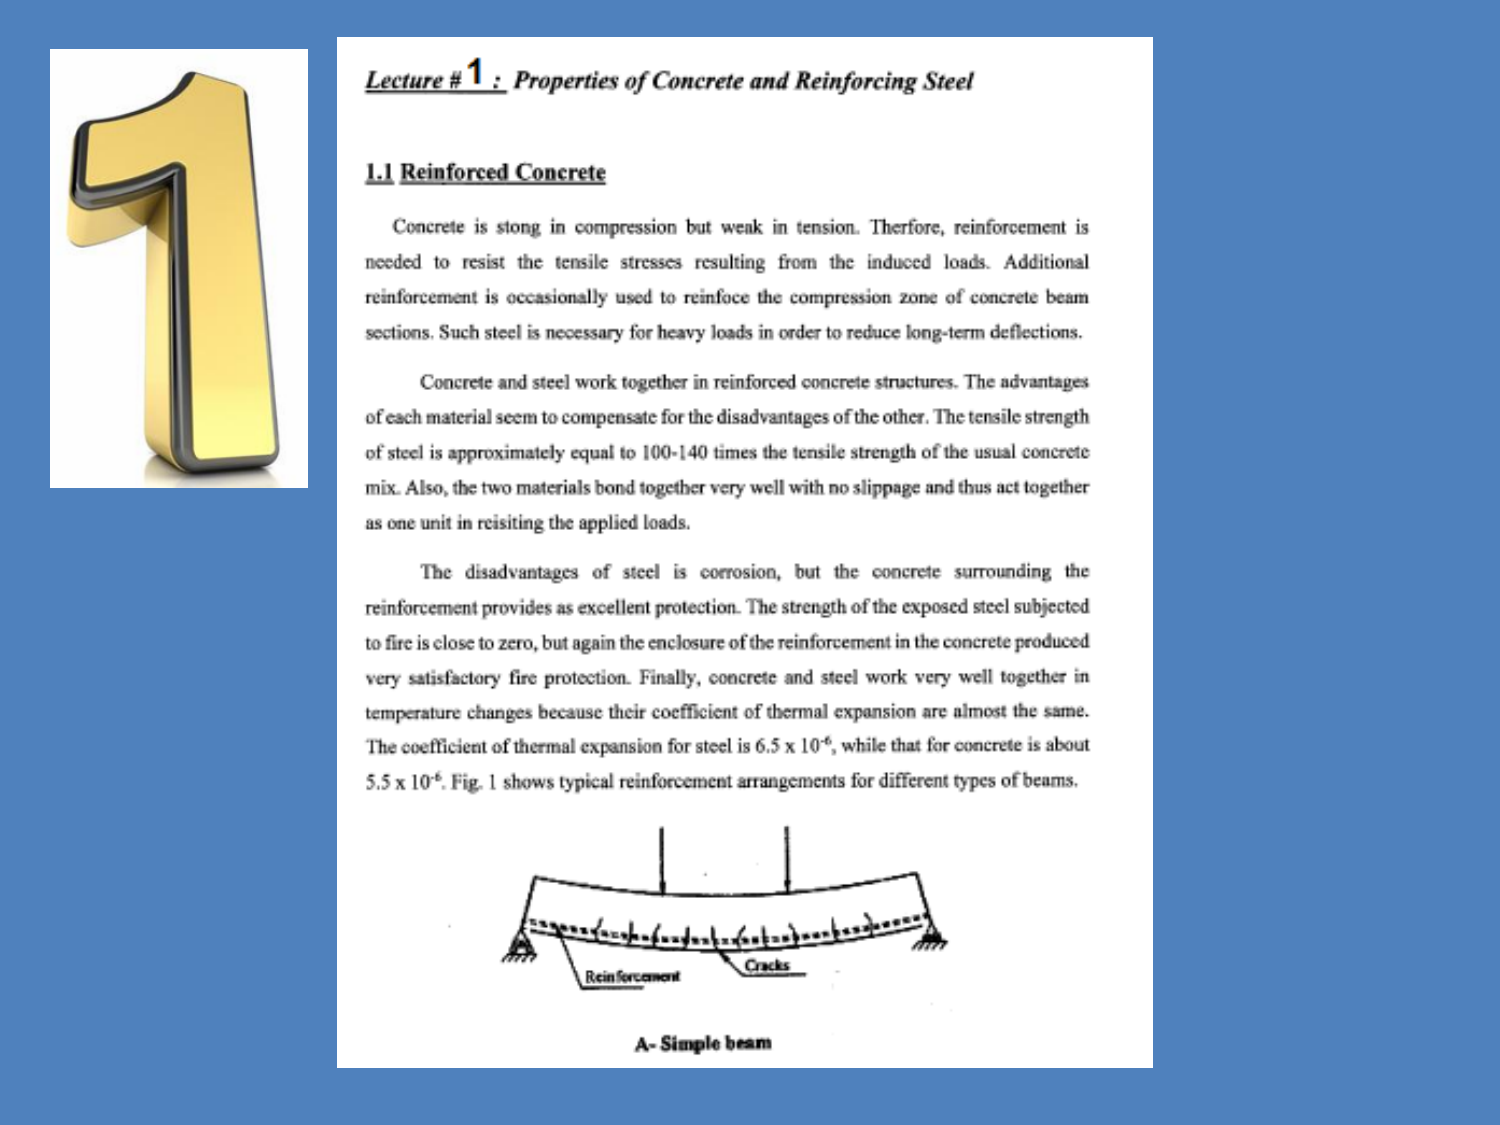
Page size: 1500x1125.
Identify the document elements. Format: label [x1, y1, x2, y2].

picture [337, 37, 1154, 1069]
picture [49, 49, 308, 488]
